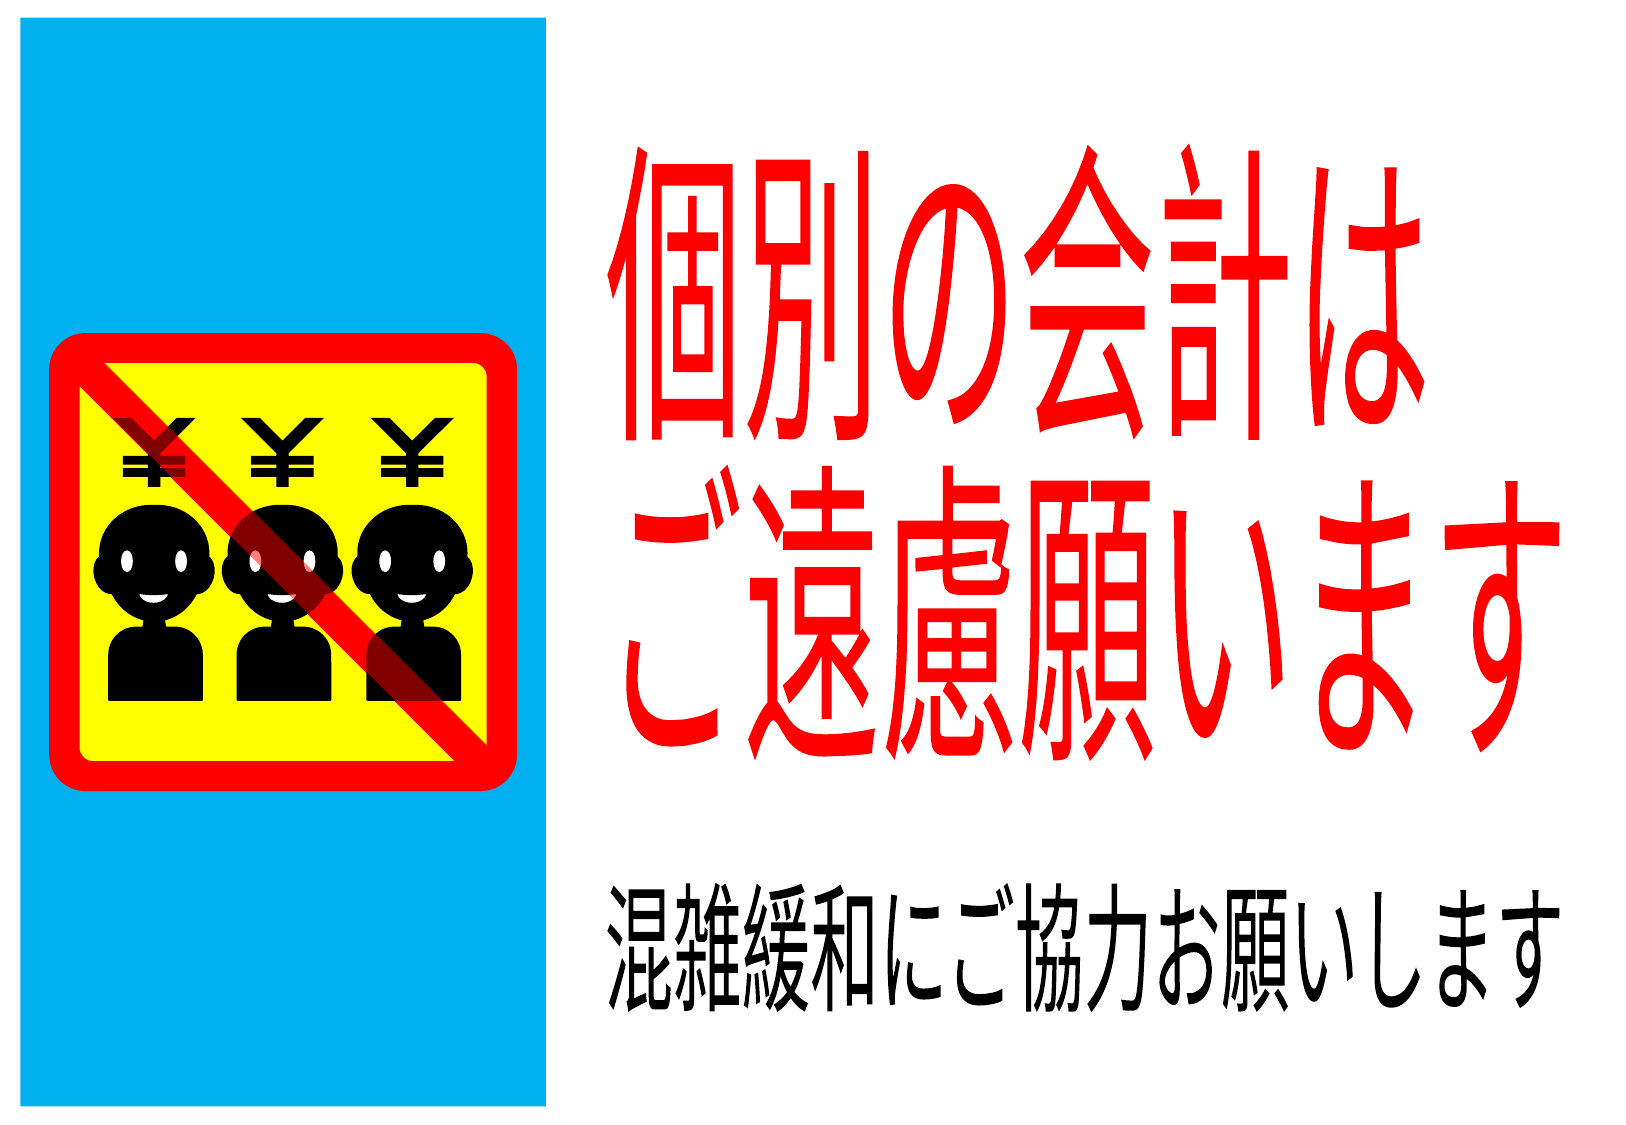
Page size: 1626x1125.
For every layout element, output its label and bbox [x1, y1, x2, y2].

text_box [18, 16, 548, 1109]
text_box [48, 332, 518, 792]
